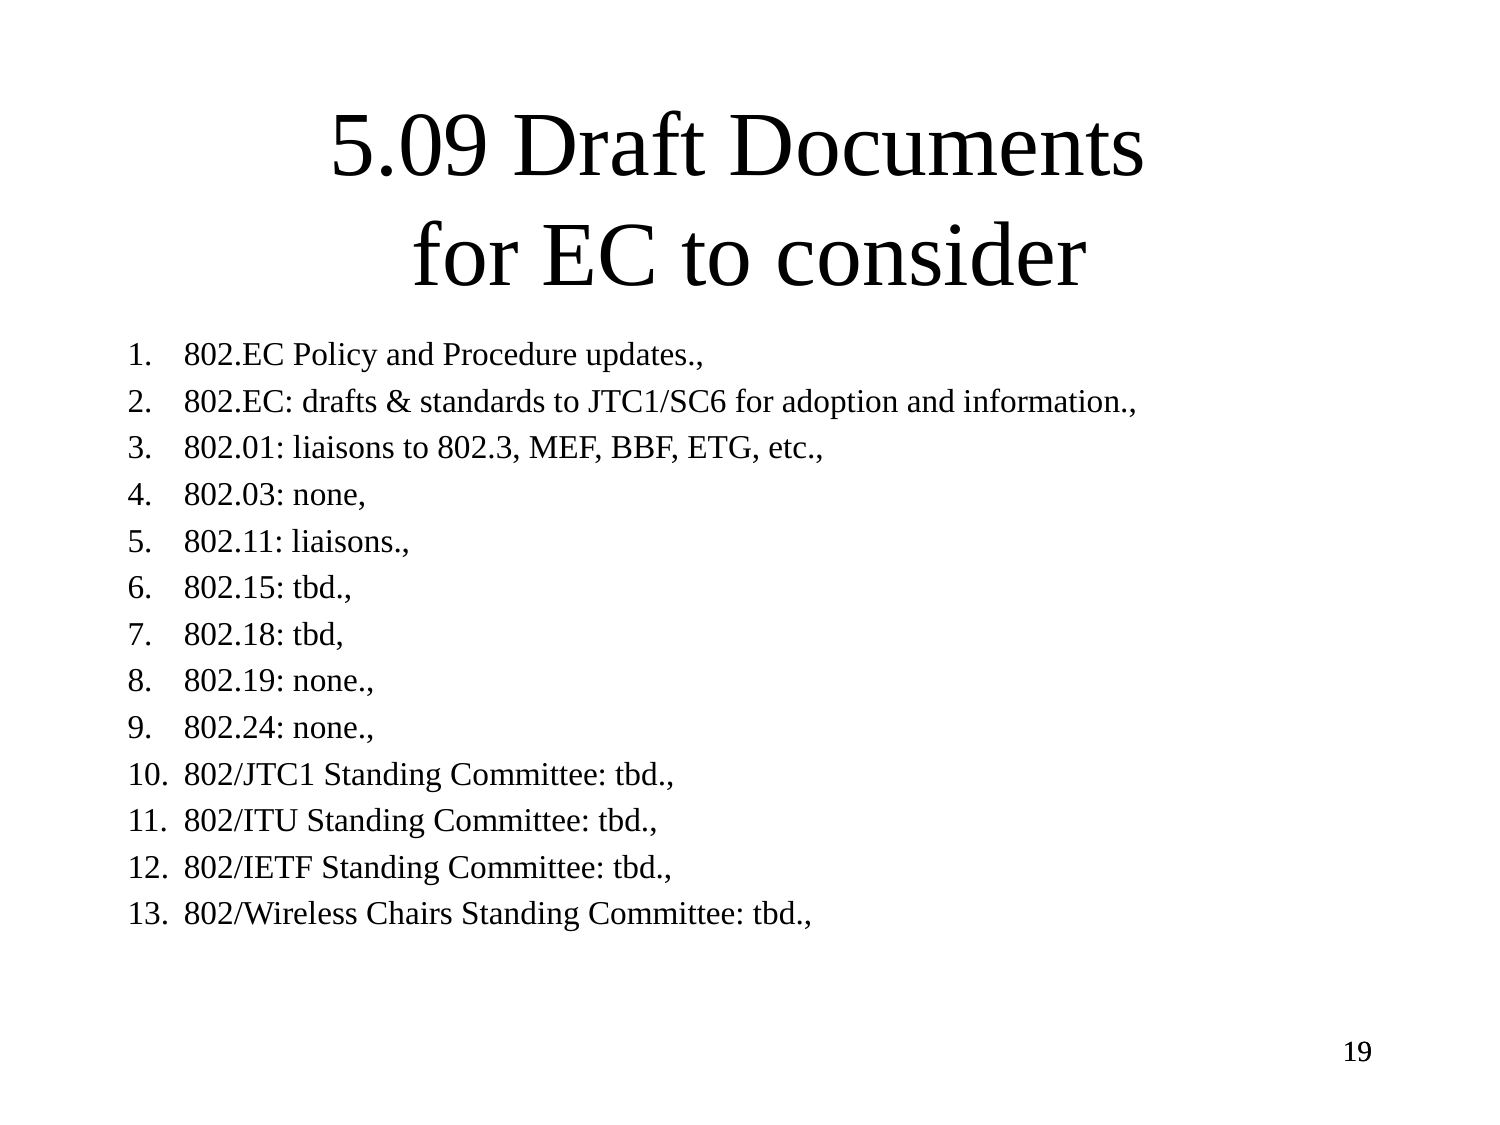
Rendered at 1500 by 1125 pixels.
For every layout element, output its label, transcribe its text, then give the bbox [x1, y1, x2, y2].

text_box 19 [1074, 1024, 1388, 1100]
title 5.09 Draft Documents for EC to consider [112, 99, 1388, 288]
text_box 802.EC Policy and Procedure updates., 802.EC: drafts & standards to JTC1/SC6 for adoption and information., 802.01: liaisons to 802.3, MEF, BBF, ETG, etc., 802.03: none, 802.11: liaisons., 802.15: tbd., 802.18: tbd, 802.19: none., 802.24: none., 802/JTC1 Standing Committee: tbd., 802/ITU Standing Committee: tbd., 802/IETF Standing Committee: tbd., 802/Wireless Chairs Standing Committee: tbd., [112, 324, 1388, 1000]
